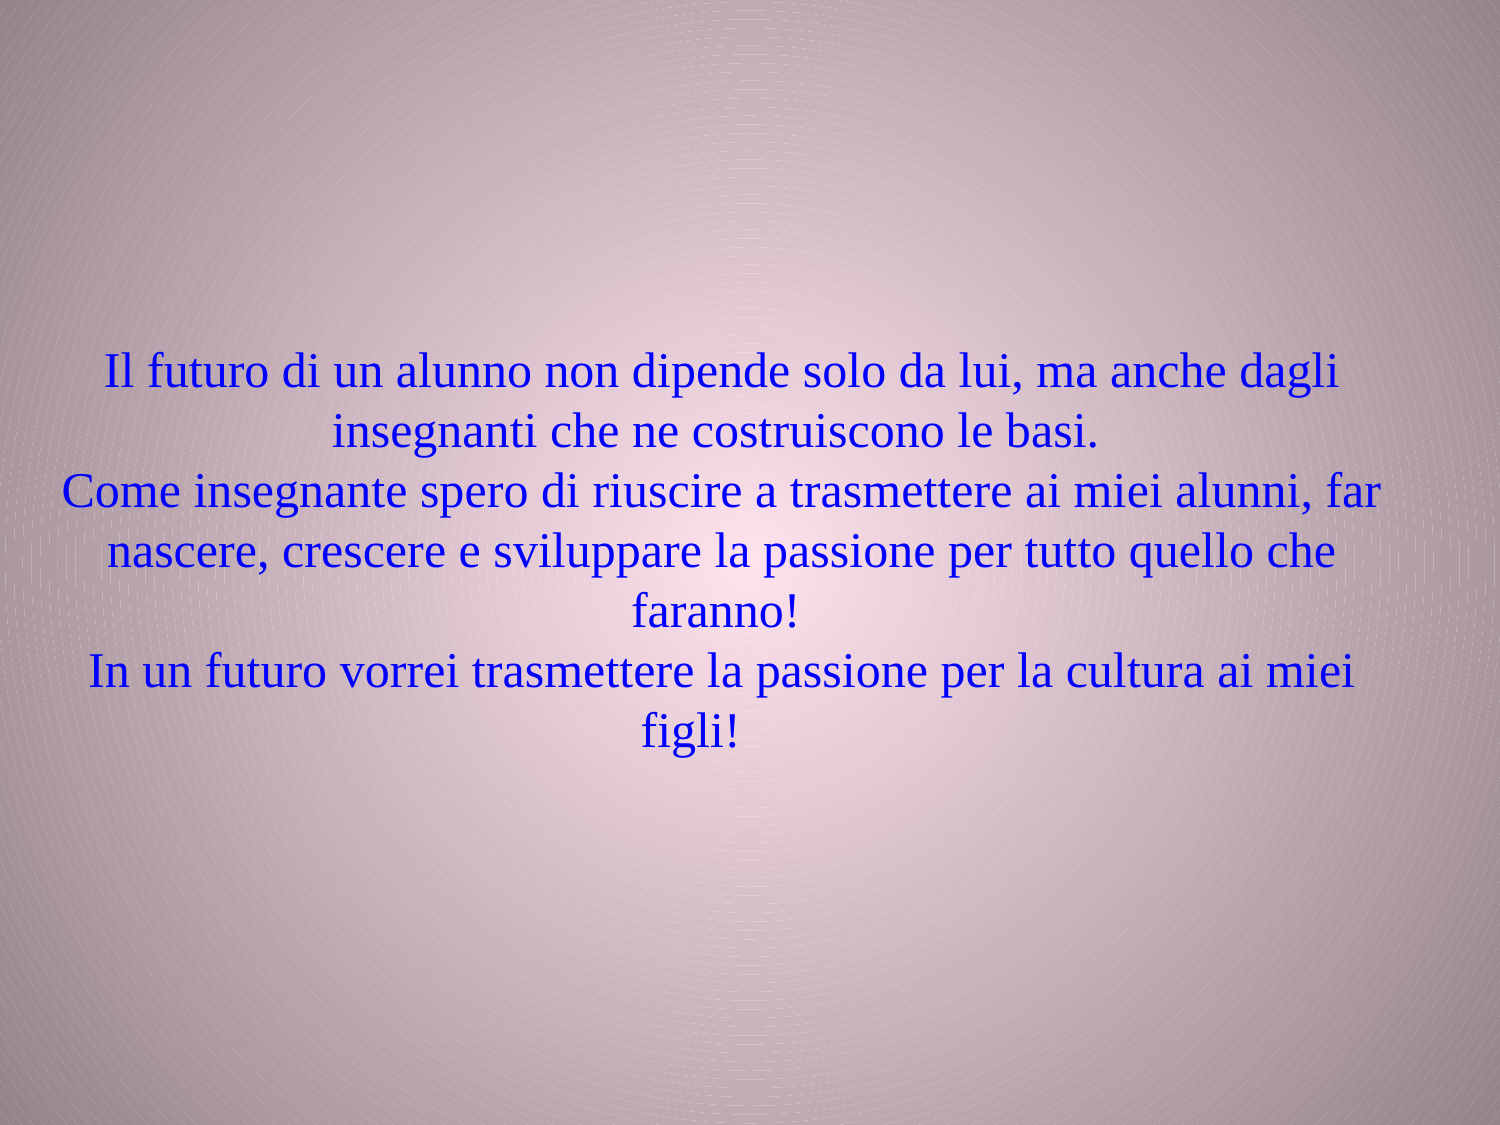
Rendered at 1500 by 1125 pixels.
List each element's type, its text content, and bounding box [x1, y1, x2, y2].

title Il futuro di un alunno non dipende solo da lui, ma anche dagli insegnanti che ne costruiscono le basi. Come insegnante spero di riuscire a trasmettere ai miei alunni, far nascere, crescere e sviluppare la passione per tutto quello che faranno! In un futuro vorrei trasmettere la passione per la cultura ai miei figli! [41, 0, 1404, 1094]
